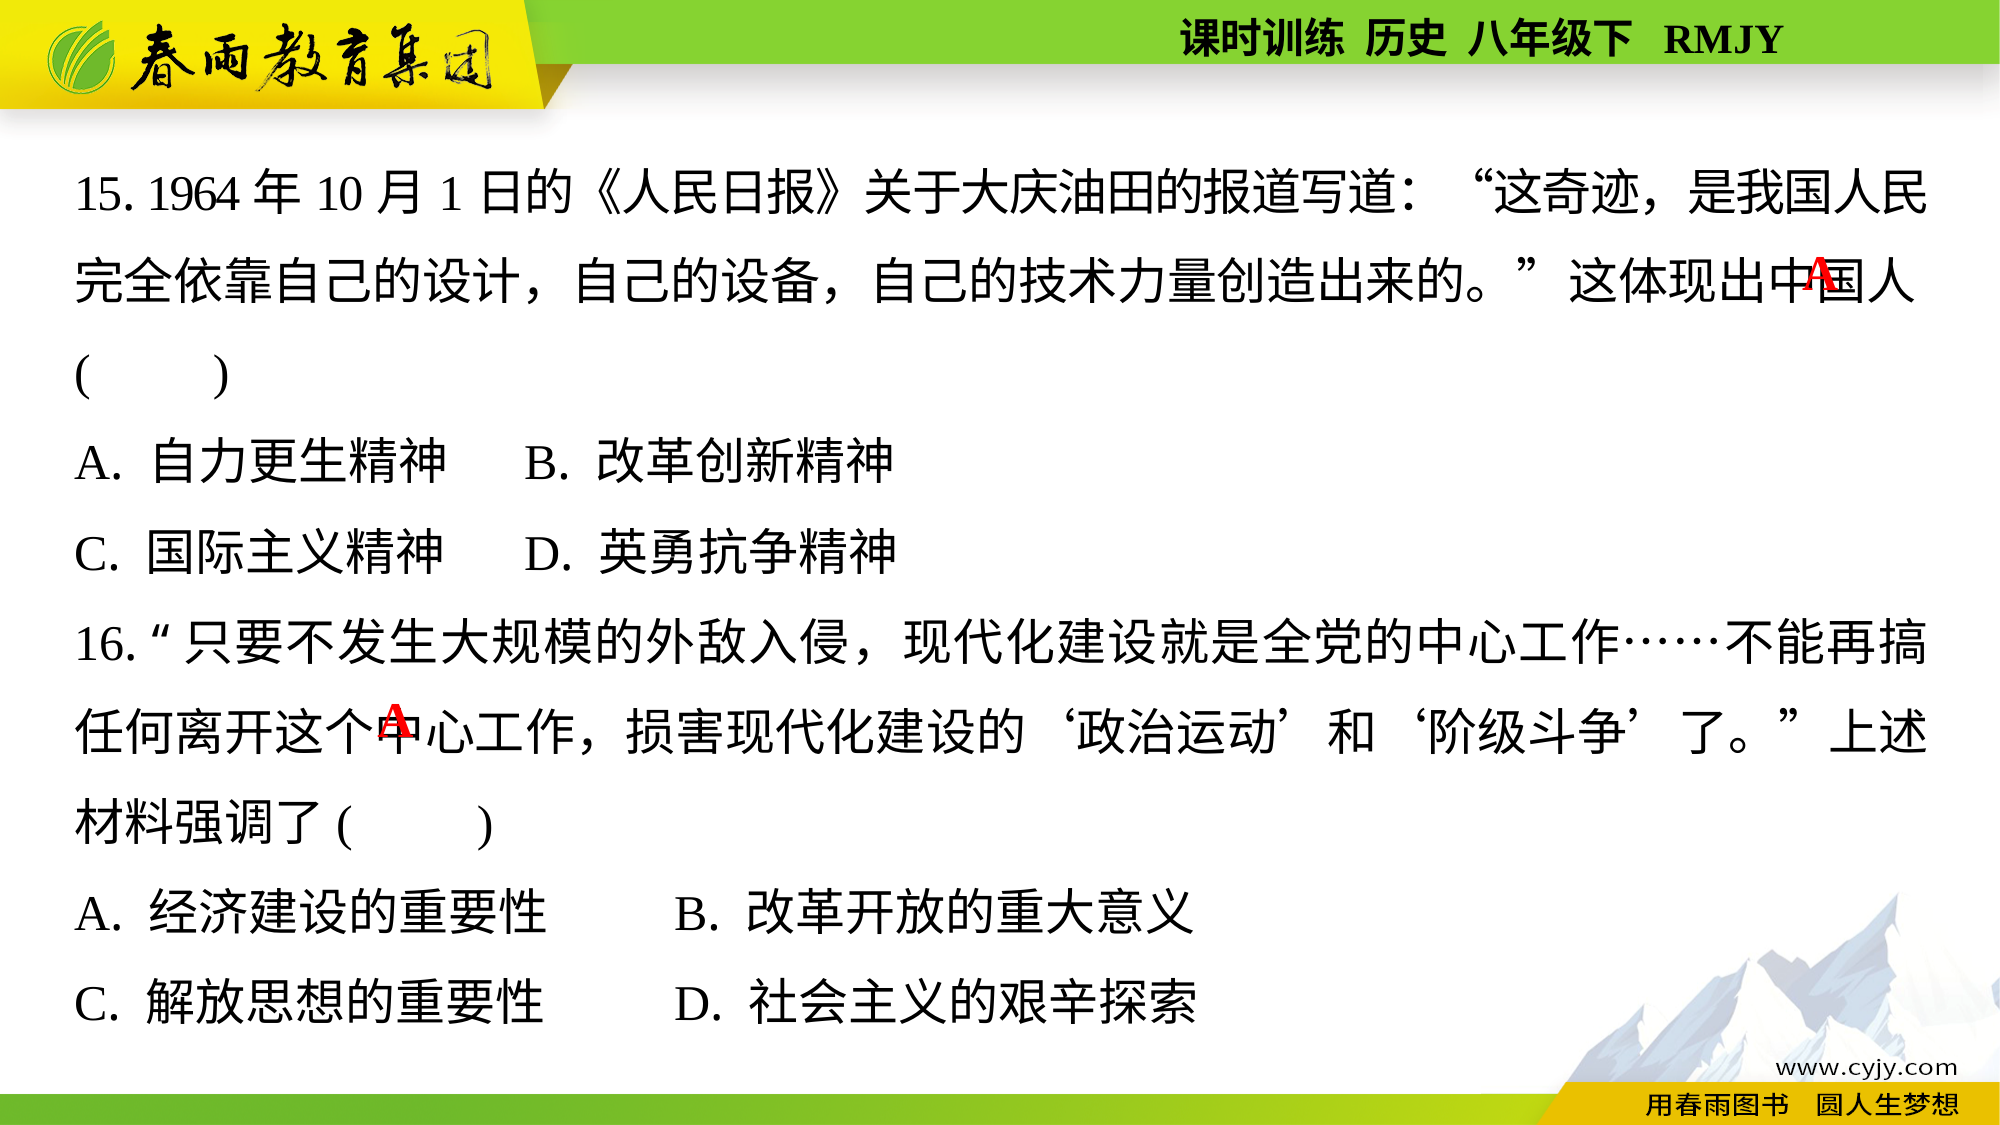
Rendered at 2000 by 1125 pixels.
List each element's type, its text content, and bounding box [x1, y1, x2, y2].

picture [0, 0, 2000, 1125]
list 15. 1964年10月1日的《人民日报》关于大庆油田的报道写道：“这奇迹，是我国人民完全依靠自己的设计，自己的设备，自己的技术力量创造出来的。”这体现出中国人( ) A. 自力更生精神 B. 改革创新精神 C. 国际主义精神 D. 英勇抗争精神 16. “只要不发生大规模的外敌入侵，现代化建设就是全党的中心工作……不能再搞任何离开这个中心工作，损害现代化建设的‘政治运动’和‘阶级斗争’了。”上述材料强调了( ) A. 经济建设的重要性 B. 改革开放的重大意义 C. 解放思想的重要性 D. 社会主义的艰辛探索 [59, 122, 1944, 944]
text_box A [362, 680, 429, 756]
text_box A [1787, 233, 1854, 308]
